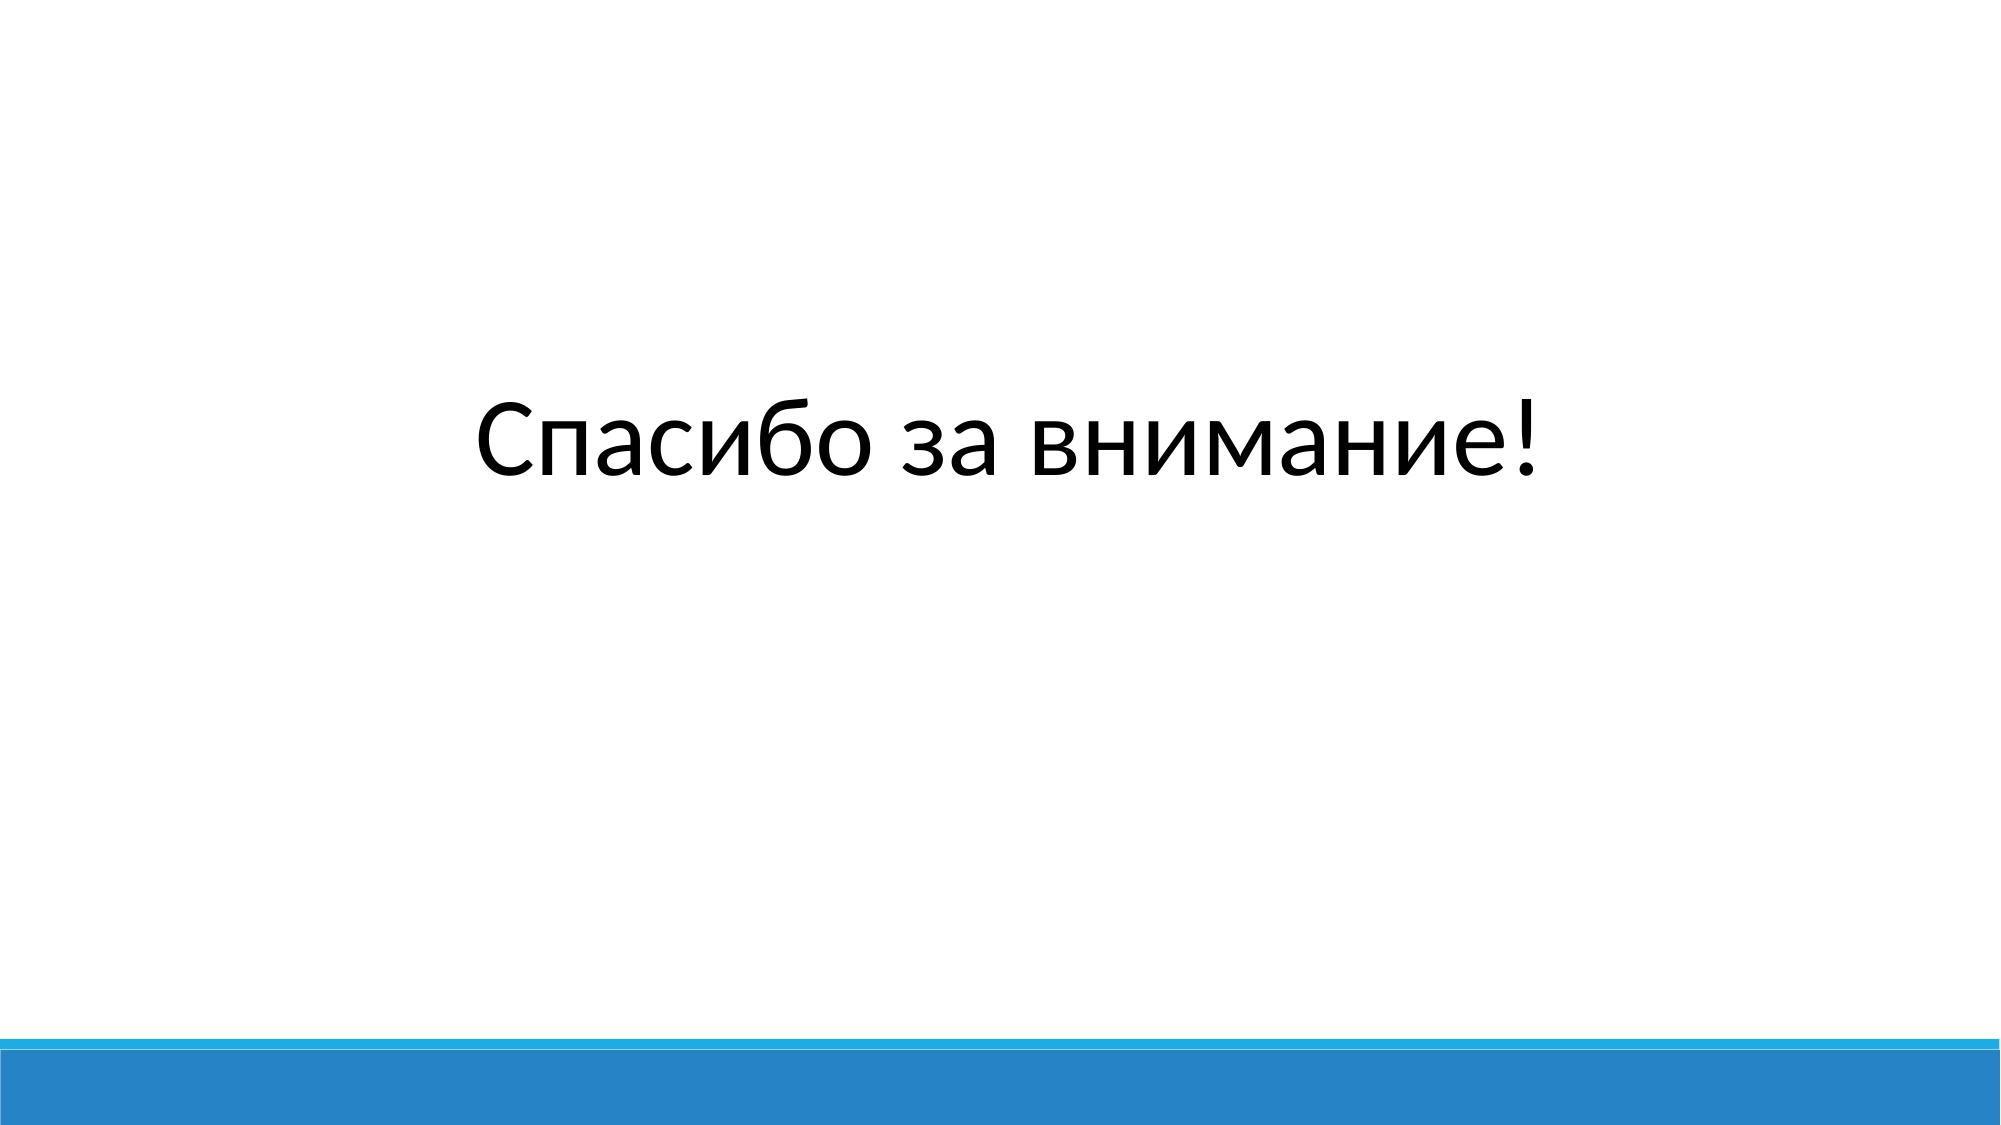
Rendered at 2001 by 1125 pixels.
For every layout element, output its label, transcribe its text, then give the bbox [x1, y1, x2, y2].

text_box Спасибо за внимание! [460, 355, 1562, 506]
